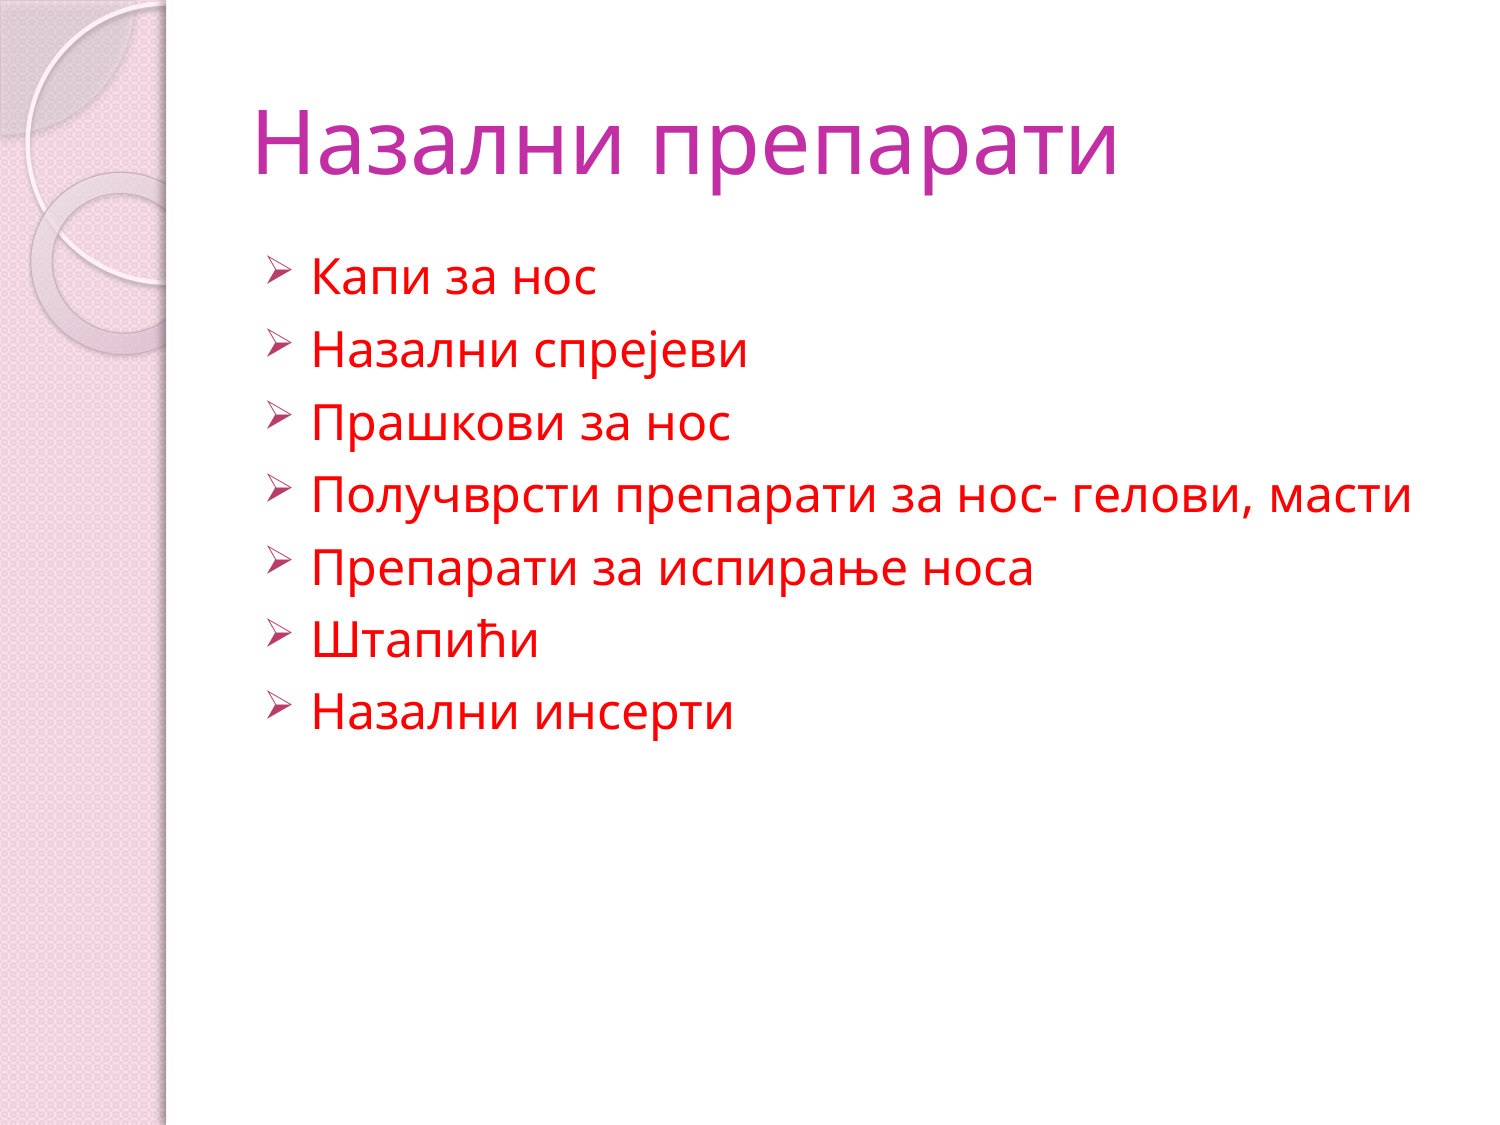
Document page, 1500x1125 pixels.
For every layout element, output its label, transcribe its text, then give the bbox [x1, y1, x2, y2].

list Капи за нос Назални спрејеви Прашкови за нос Получврсти препарати за нос- гелови, масти Препарати за испирање носа Штапићи Назални инсерти [235, 237, 1466, 1025]
title Назални препарати [235, 45, 1466, 233]
